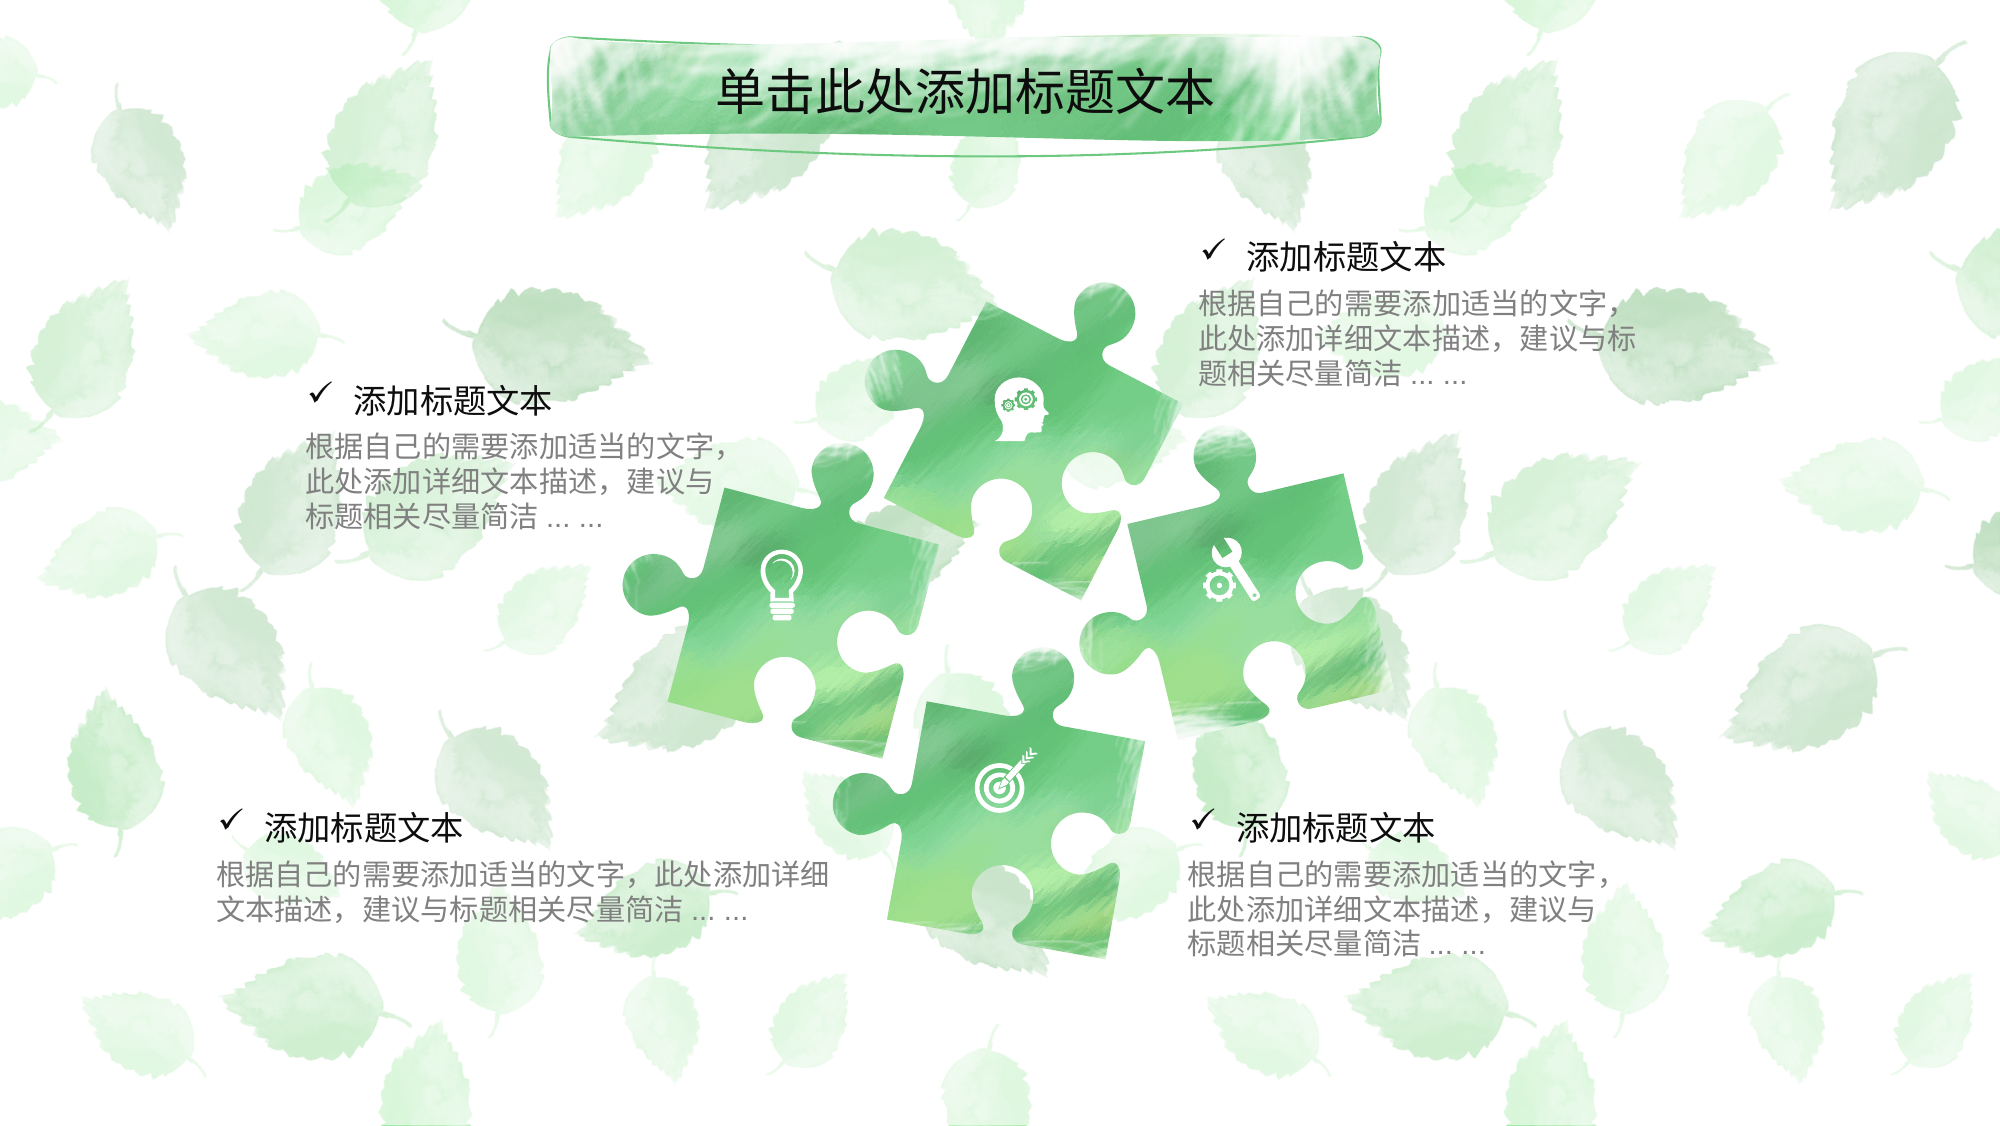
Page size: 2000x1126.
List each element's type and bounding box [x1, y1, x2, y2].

text_box [201, 804, 861, 935]
text_box [864, 282, 1184, 601]
text_box [832, 647, 1146, 960]
picture [1033, 33, 1356, 37]
picture [995, 137, 1359, 142]
text_box [1203, 536, 1261, 602]
text_box [622, 442, 940, 760]
text_box [974, 746, 1038, 813]
text_box [550, 37, 1381, 137]
text_box [1172, 804, 1616, 970]
text_box [1183, 234, 1671, 400]
text_box [994, 377, 1052, 442]
text_box [1079, 425, 1395, 740]
text_box [290, 377, 733, 543]
text_box [760, 549, 803, 621]
